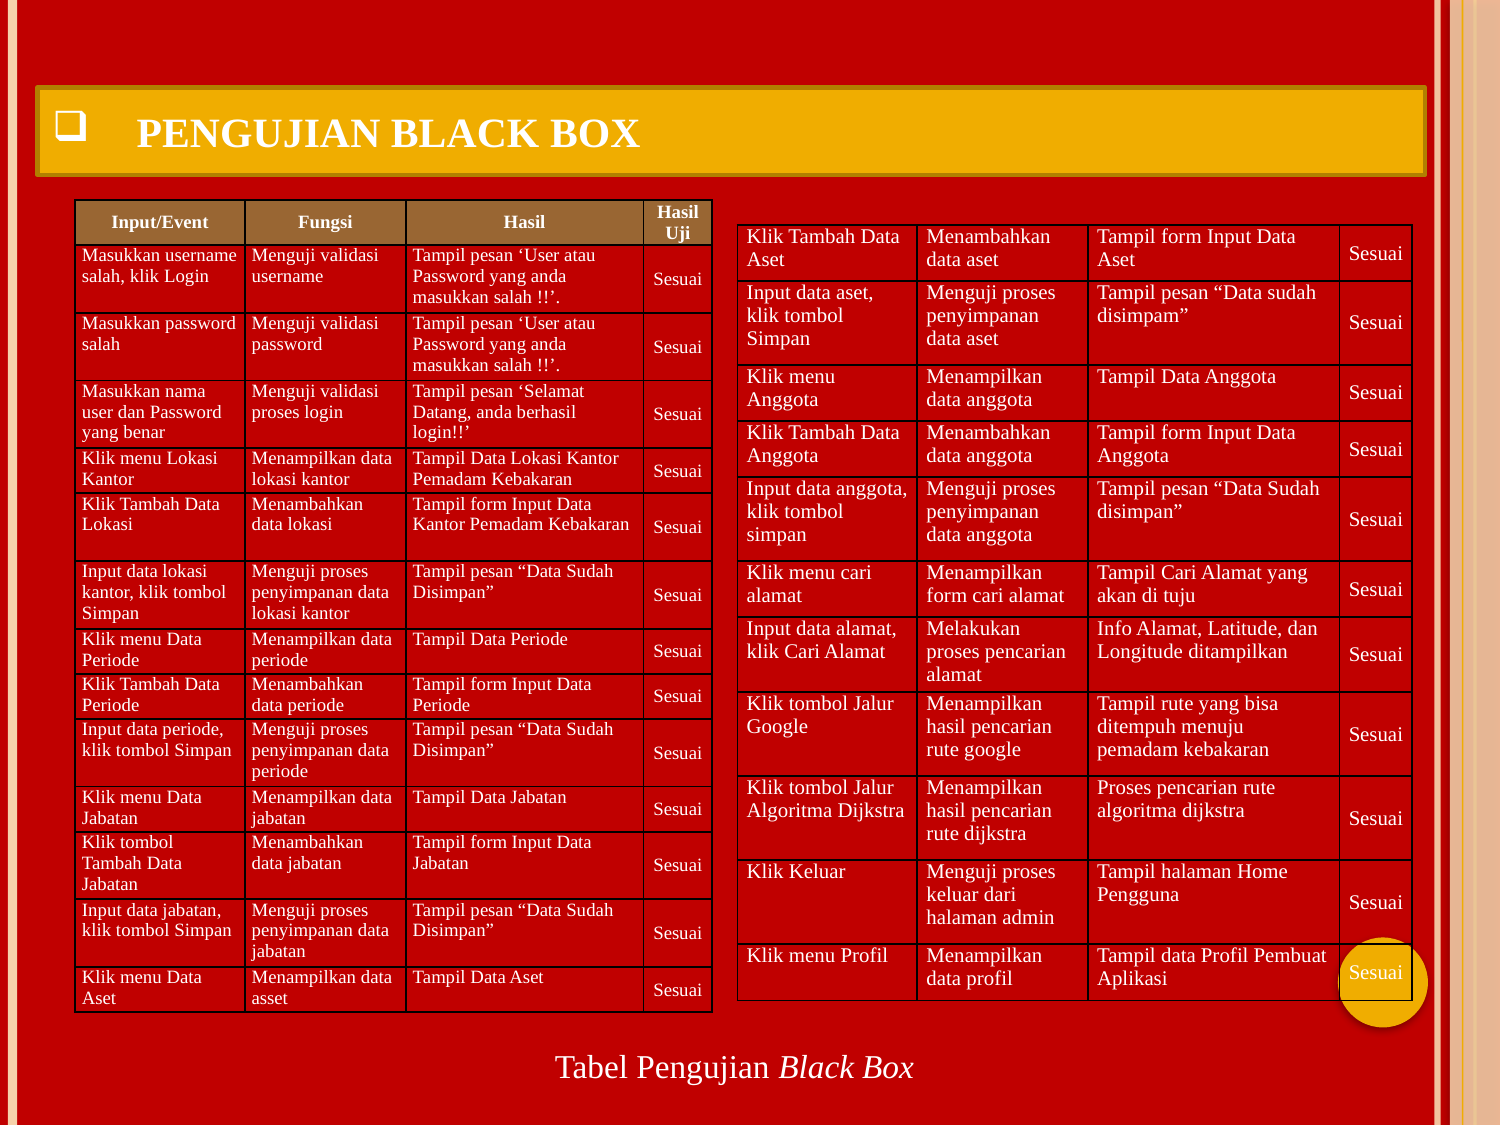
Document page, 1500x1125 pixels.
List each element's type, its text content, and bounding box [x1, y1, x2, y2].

table_cell Sesuai [644, 900, 711, 966]
table_header Klik Tambah Data Aset [738, 226, 916, 280]
table_cell Menampilkan data jabatan [246, 787, 405, 831]
table_cell Input data aset, klik tombol Simpan [738, 282, 916, 364]
text_box PENGUJIAN BLACK BOX [35, 85, 1427, 177]
table_cell Melakukan proses pencarian alamat [918, 618, 1087, 691]
table_cell Menambahkan data jabatan [246, 833, 405, 898]
table_cell Klik menu cari alamat [738, 562, 916, 616]
table_cell Menampilkan data anggota [918, 366, 1087, 420]
table_cell Sesuai [1340, 693, 1411, 775]
table_cell Sesuai [1340, 618, 1411, 691]
table_cell Sesuai [644, 381, 711, 447]
table_cell Menampilkan data lokasi kantor [246, 449, 405, 492]
table_cell Menguji proses penyimpanan data lokasi kantor [246, 562, 405, 628]
table_cell Sesuai [1340, 366, 1411, 420]
table_cell Sesuai [644, 720, 711, 786]
table_cell Input data anggota, klik tombol simpan [738, 478, 916, 560]
table_cell Tampil rute yang bisa ditempuh menuju pemadam kebakaran [1089, 693, 1339, 775]
text_box [713, 199, 1388, 276]
table_cell Input data alamat, klik Cari Alamat [738, 618, 916, 691]
text_box Tabel Pengujian Black Box [539, 1037, 930, 1093]
table_cell Tampil Data Aset [407, 968, 643, 1011]
table_cell Input data jabatan, klik tombol Simpan [76, 900, 244, 966]
table_cell Tampil form Input Data Kantor Pemadam Kebakaran [407, 494, 643, 560]
table_cell Tampil Data Jabatan [407, 787, 643, 831]
table_cell Klik tombol Jalur Google [738, 693, 916, 775]
table_cell Masukkan nama user dan Password yang benar [76, 381, 244, 447]
table_cell Menguji validasi username [246, 246, 405, 312]
table_cell Menampilkan data profil [918, 945, 1087, 1000]
table_cell Klik menu Anggota [738, 366, 916, 420]
table_cell Menambahkan data periode [246, 675, 405, 718]
table_cell Menguji validasi proses login [246, 381, 405, 447]
table_cell Sesuai [1340, 945, 1411, 1000]
table_cell Info Alamat, Latitude, dan Longitude ditampilkan [1089, 618, 1339, 691]
table_header Menambahkan data aset [918, 226, 1087, 280]
table_cell Klik menu Data Jabatan [76, 787, 244, 831]
table_header Hasil Uji [644, 201, 711, 244]
table_cell Menampilkan form cari alamat [918, 562, 1087, 616]
table_cell Menguji proses penyimpanan data jabatan [246, 900, 405, 966]
table_cell Tampil form Input Data Anggota [1089, 422, 1339, 476]
table_cell Masukkan username salah, klik Login [76, 246, 244, 312]
table_cell Menambahkan data anggota [918, 422, 1087, 476]
table_header Fungsi [246, 201, 405, 244]
table_cell Sesuai [1340, 861, 1411, 943]
table_cell Menguji validasi password [246, 314, 405, 380]
table_cell Tampil form Input Data Periode [407, 675, 643, 718]
table_cell Sesuai [644, 833, 711, 898]
table_cell Tampil form Input Data Jabatan [407, 833, 643, 898]
table_cell Sesuai [644, 630, 711, 673]
table_header Tampil form Input Data Aset [1089, 226, 1339, 280]
table_cell Klik menu Lokasi Kantor [76, 449, 244, 492]
table_cell Sesuai [644, 675, 711, 718]
table_cell Menampilkan data periode [246, 630, 405, 673]
table_cell Tampil data Profil Pembuat Aplikasi [1089, 945, 1339, 1000]
table_cell Sesuai [644, 246, 711, 312]
table_cell Sesuai [644, 314, 711, 380]
table_cell Tampil pesan ‘Selamat Datang, anda berhasil login!!’ [407, 381, 643, 447]
table_cell Tampil Data Periode [407, 630, 643, 673]
table_cell Input data lokasi kantor, klik tombol Simpan [76, 562, 244, 628]
table_cell Menampilkan hasil pencarian rute dijkstra [918, 777, 1087, 859]
table_cell Tampil halaman Home Pengguna [1089, 861, 1339, 943]
table_cell Klik Tambah Data Lokasi [76, 494, 244, 560]
table_cell Klik menu Profil [738, 945, 916, 1000]
table_cell Klik tombol Tambah Data Jabatan [76, 833, 244, 898]
table_cell Tampil pesan “Data Sudah Disimpan” [407, 720, 643, 786]
table_cell Menampilkan hasil pencarian rute google [918, 693, 1087, 775]
table_cell Menguji proses penyimpanan data periode [246, 720, 405, 786]
table_cell Klik menu Data Aset [76, 968, 244, 1011]
table_cell Klik tombol Jalur Algoritma Dijkstra [738, 777, 916, 859]
table_cell Tampil pesan “Data Sudah disimpan” [1089, 478, 1339, 560]
table_cell Sesuai [1340, 282, 1411, 364]
table_cell Klik Tambah Data Periode [76, 675, 244, 718]
table_header Sesuai [1340, 226, 1411, 280]
table_cell Sesuai [1340, 562, 1411, 616]
table_cell Sesuai [644, 562, 711, 628]
table_cell Tampil pesan “Data Sudah Disimpan” [407, 562, 643, 628]
table_cell Menguji proses penyimpanan data anggota [918, 478, 1087, 560]
table_cell Sesuai [644, 449, 711, 492]
table_cell Klik Tambah Data Anggota [738, 422, 916, 476]
table_cell Tampil pesan ‘User atau Password yang anda masukkan salah !!’. [407, 314, 643, 380]
table_cell Sesuai [1340, 777, 1411, 859]
table_header Hasil [407, 201, 643, 244]
table_cell Input data periode, klik tombol Simpan [76, 720, 244, 786]
table_header Input/Event [76, 201, 244, 244]
table_cell Tampil pesan ‘User atau Password yang anda masukkan salah !!’. [407, 246, 643, 312]
table_cell Sesuai [644, 787, 711, 831]
table_cell Klik menu Data Periode [76, 630, 244, 673]
table_cell Tampil Cari Alamat yang akan di tuju [1089, 562, 1339, 616]
table_cell Tampil Data Lokasi Kantor Pemadam Kebakaran [407, 449, 643, 492]
table_cell Menampilkan data asset [246, 968, 405, 1011]
table_cell Klik Keluar [738, 861, 916, 943]
table_cell Sesuai [644, 494, 711, 560]
table_cell Tampil pesan “Data sudah disimpam” [1089, 282, 1339, 364]
table_cell Masukkan password salah [76, 314, 244, 380]
table_cell Tampil Data Anggota [1089, 366, 1339, 420]
table_cell Sesuai [644, 968, 711, 1011]
table_cell Menambahkan data lokasi [246, 494, 405, 560]
table_cell Menguji proses penyimpanan data aset [918, 282, 1087, 364]
table_cell Sesuai [1340, 478, 1411, 560]
table_cell Tampil pesan “Data Sudah Disimpan” [407, 900, 643, 966]
table_cell Proses pencarian rute algoritma dijkstra [1089, 777, 1339, 859]
table_cell Sesuai [1340, 422, 1411, 476]
table_cell Menguji proses keluar dari halaman admin [918, 861, 1087, 943]
